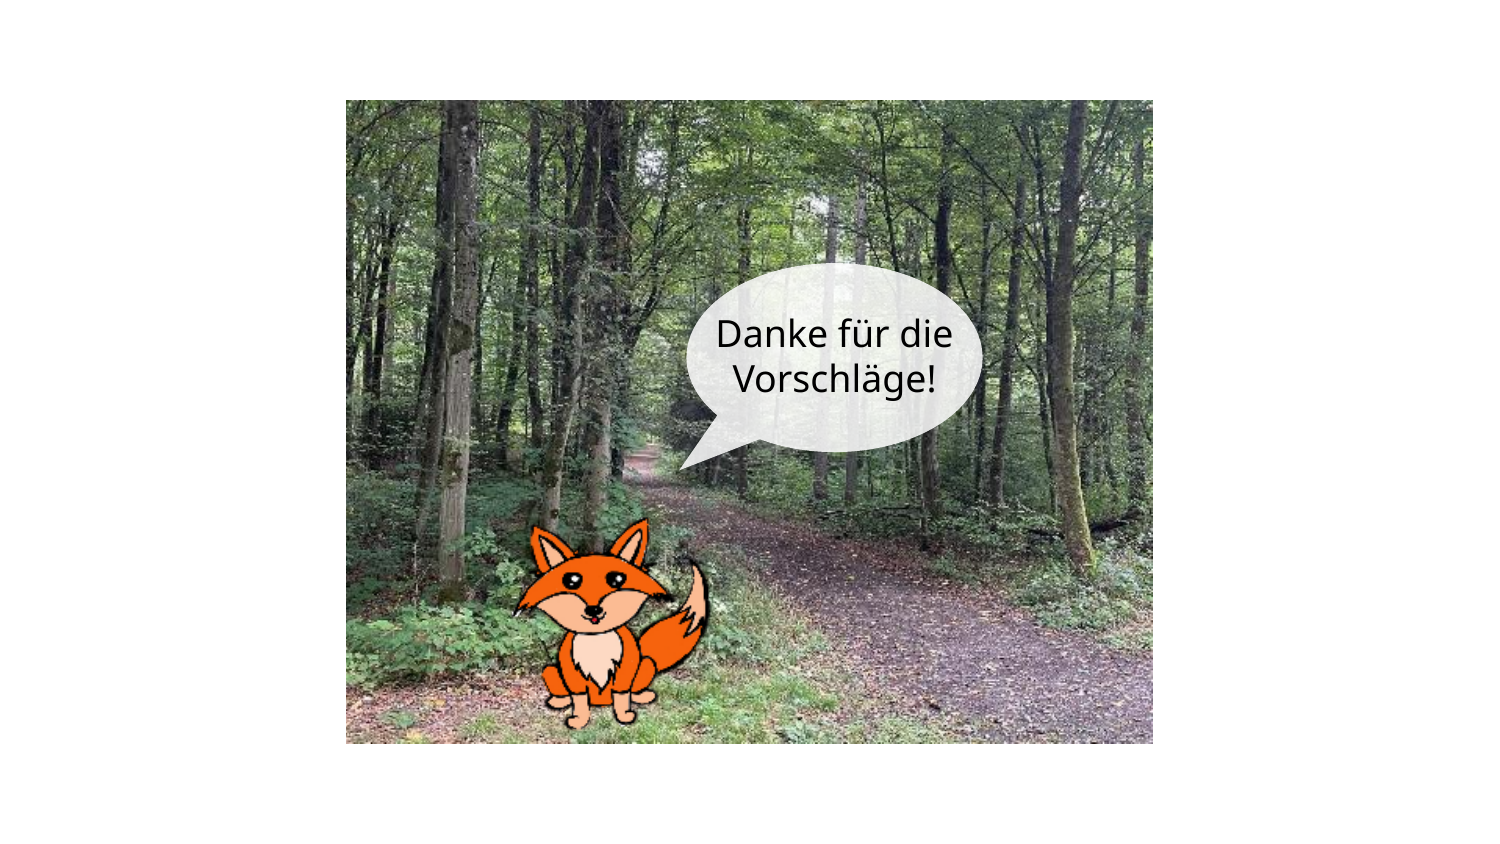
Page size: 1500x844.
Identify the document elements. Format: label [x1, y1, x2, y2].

text_box [346, 100, 1153, 744]
